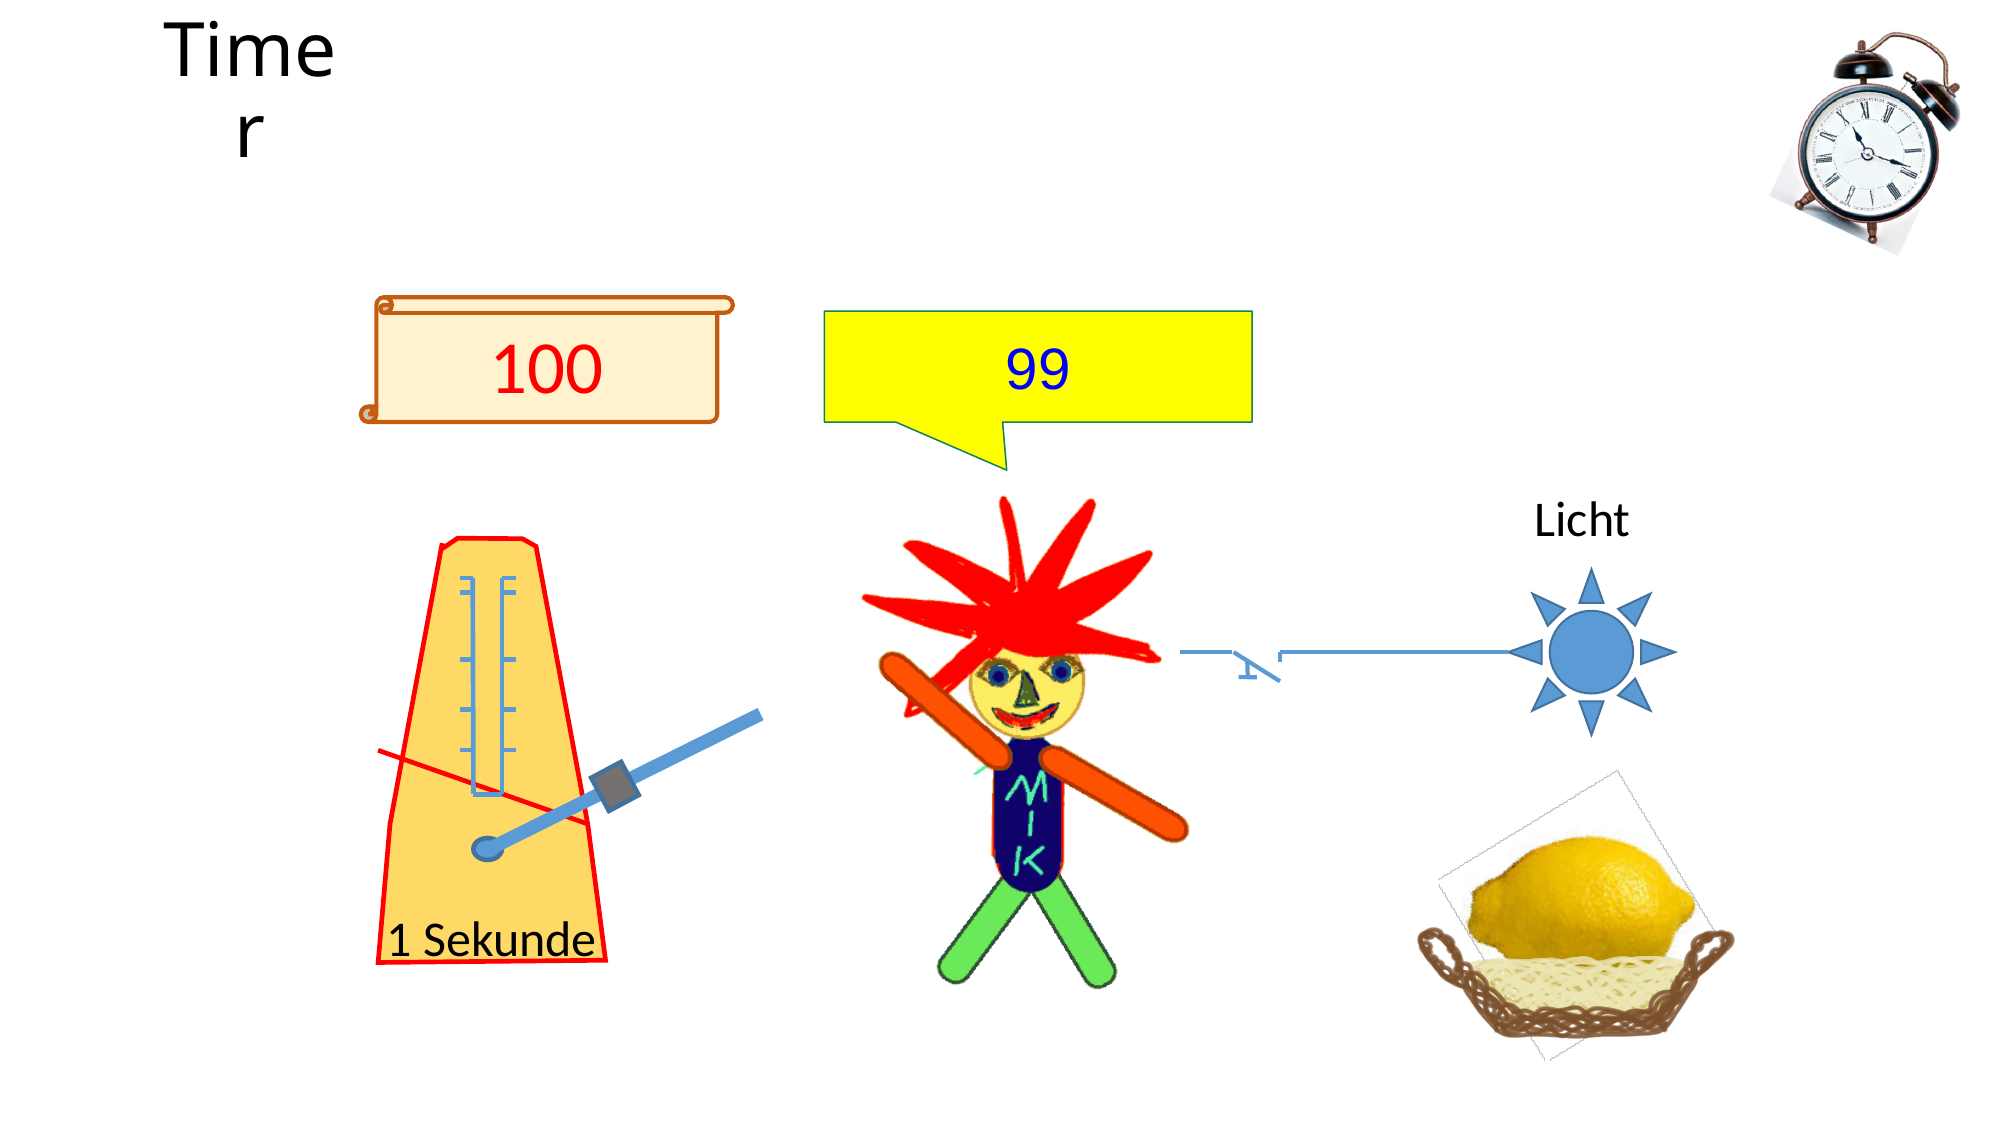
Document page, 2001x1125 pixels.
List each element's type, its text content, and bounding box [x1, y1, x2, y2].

picture [1769, 0, 1990, 257]
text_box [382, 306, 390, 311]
text_box 99 [824, 311, 1253, 471]
picture [840, 478, 1206, 1004]
text_box 100 [359, 296, 734, 424]
text_box [409, 537, 569, 714]
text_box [1206, 569, 1675, 735]
title Timer [139, 108, 361, 182]
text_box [226, 714, 761, 980]
picture [1382, 772, 1770, 1107]
text_box Licht [1519, 478, 1646, 554]
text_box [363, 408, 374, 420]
